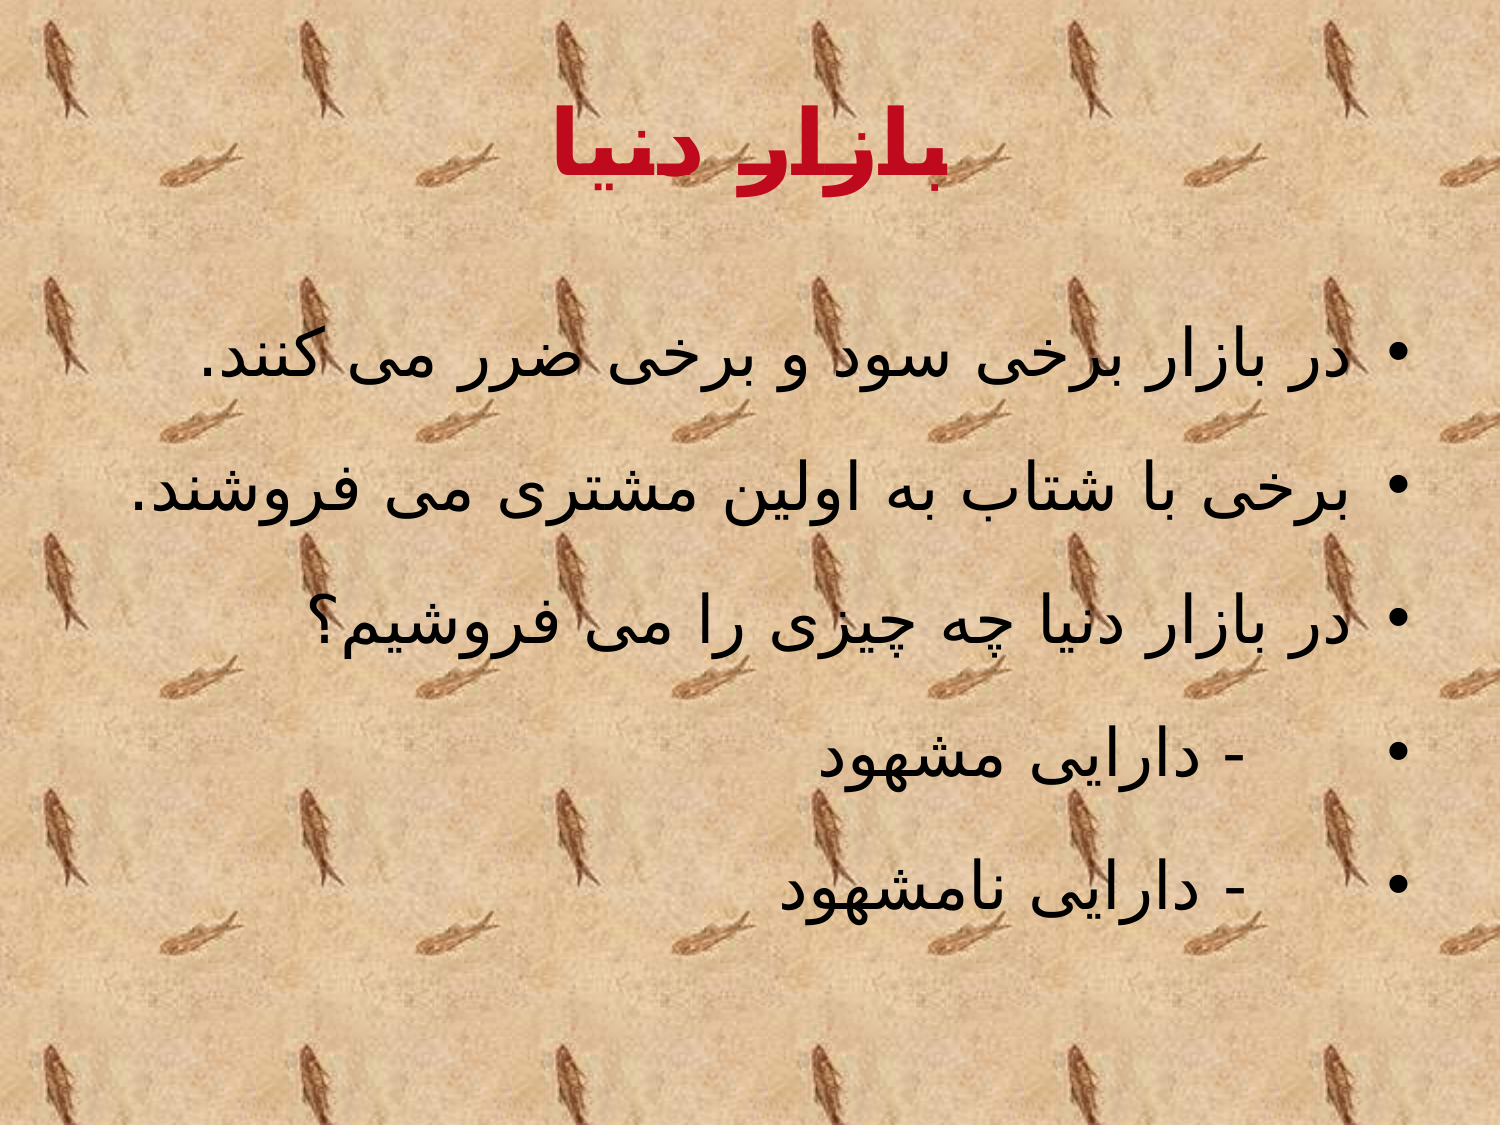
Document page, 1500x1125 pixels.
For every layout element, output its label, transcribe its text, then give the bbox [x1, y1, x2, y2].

picture [0, 0, 1500, 1125]
title بازار دنیا [75, 45, 1425, 233]
list در بازار برخی سود و برخی ضرر می کنند. برخی با شتاب به اولین مشتری می فروشند. در بازار دنیا چه چیزی را می فروشیم؟ - دارایی مشهود - دارایی نامشهود [75, 262, 1425, 1005]
